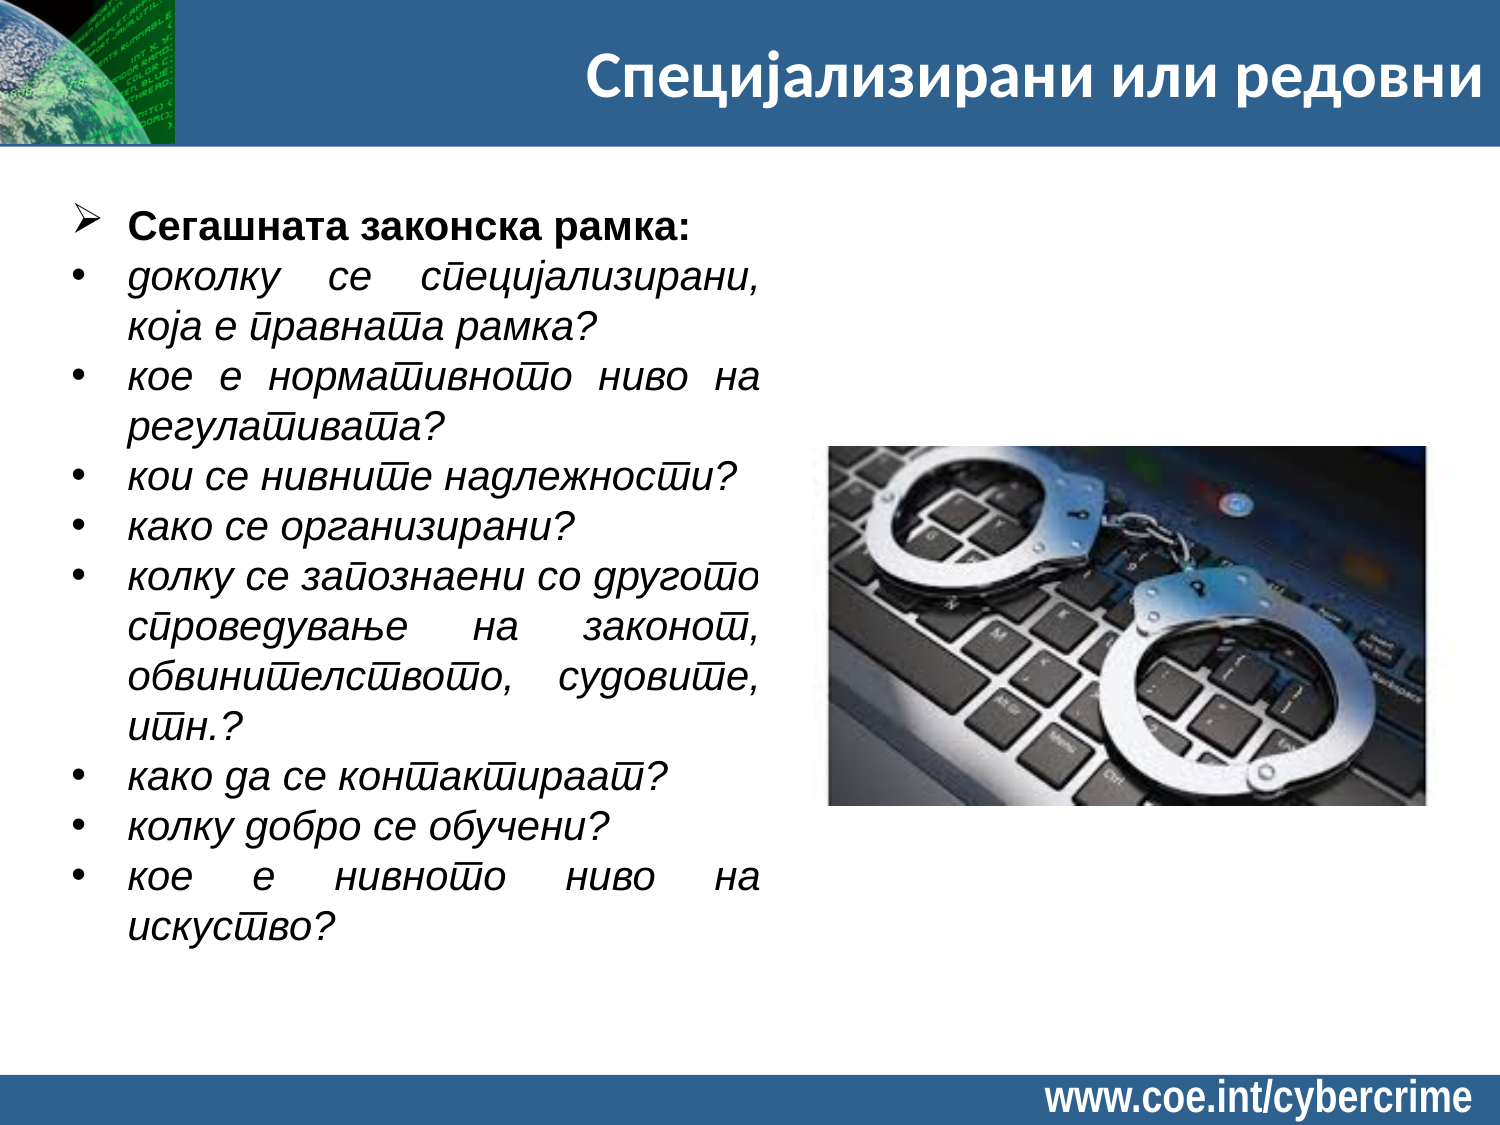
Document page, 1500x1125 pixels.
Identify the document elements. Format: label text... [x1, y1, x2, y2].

text_box www.coe.int/cybercrime [1030, 1059, 1500, 1125]
picture [0, 0, 175, 144]
text_box Сегашната законска рамка: доколку се специјализирани, која е правната рамка? кое е нормативното ниво на регулативата? кои се нивните надлежности? како се организирани? колку се запознаени со другото спроведување на законот, обвинителството, судовите, итн.? како да се контактираат? колку добро се обучени? кое е нивното ниво на искуство? [56, 191, 776, 957]
picture [758, 445, 1500, 806]
text_box Специјализирани или редовни [177, 0, 1500, 149]
text_box [0, 1073, 1030, 1125]
